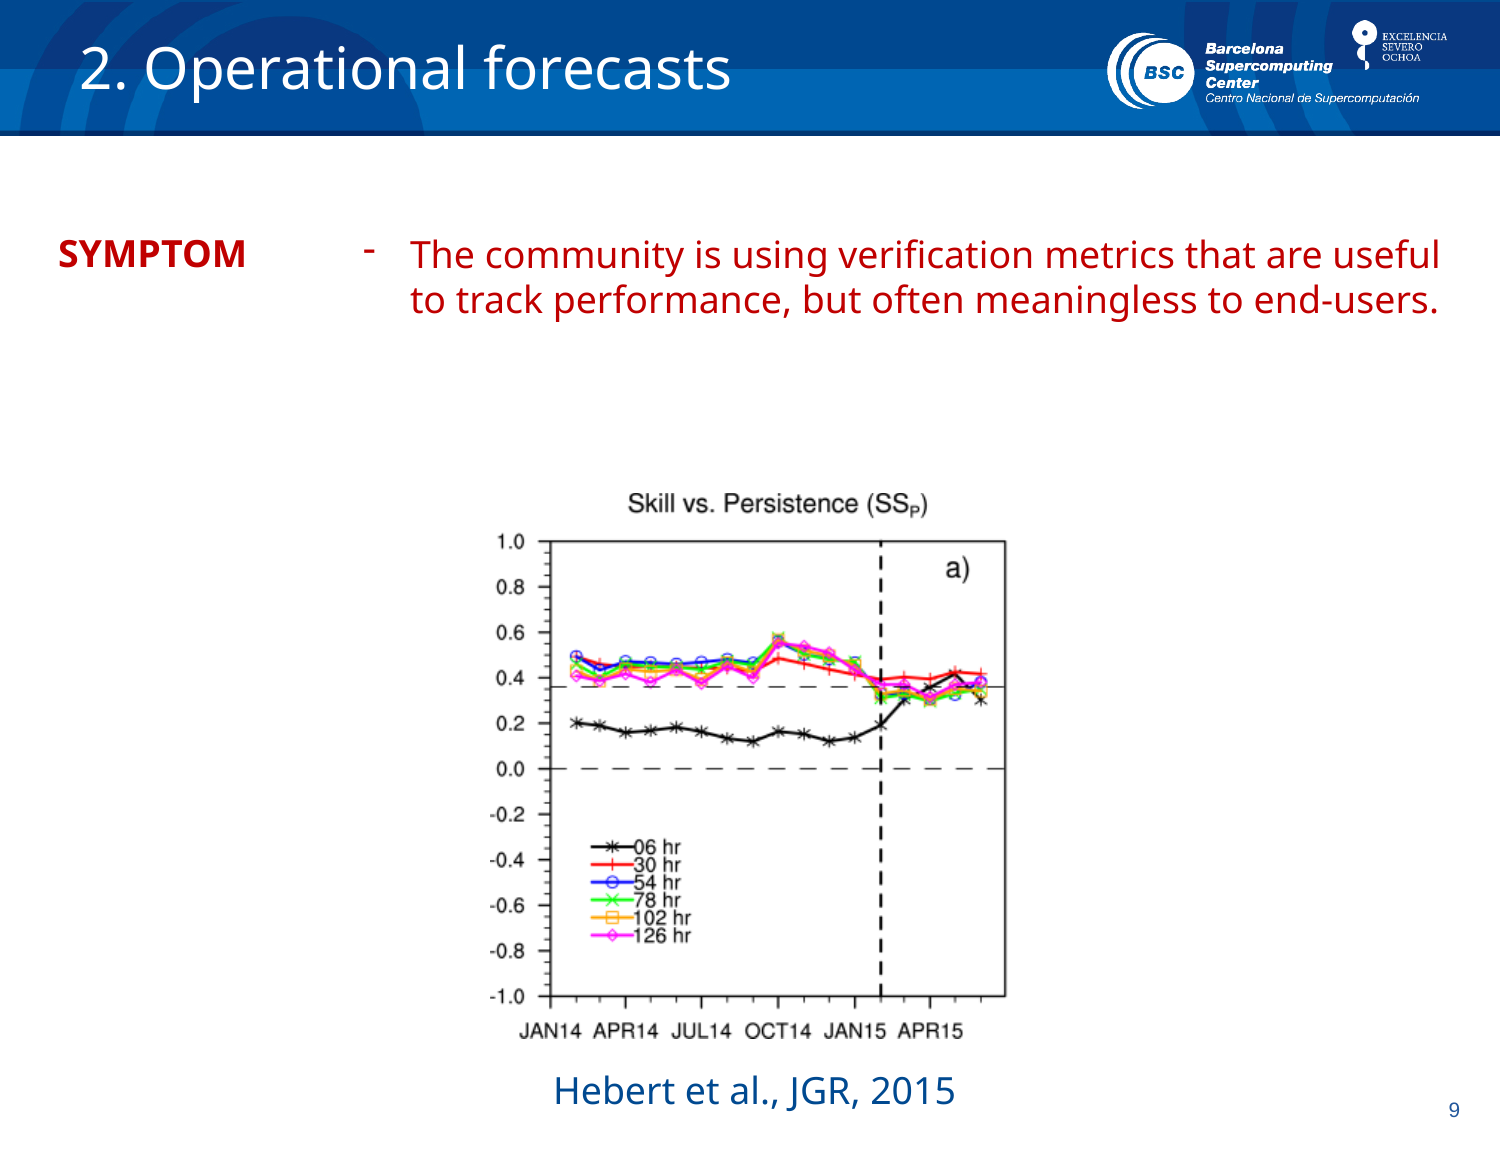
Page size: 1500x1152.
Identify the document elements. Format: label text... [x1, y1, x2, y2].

picture [0, 0, 1500, 136]
text_box The community is using verification metrics that are useful to track performance, but often meaningless to end-users. [348, 223, 1495, 374]
text_box SYMPTOM [43, 222, 290, 282]
text_box Hebert et al., JGR, 2015 [538, 1060, 1081, 1120]
picture [489, 492, 1012, 1039]
title 2. Operational forecasts [65, 23, 1081, 138]
